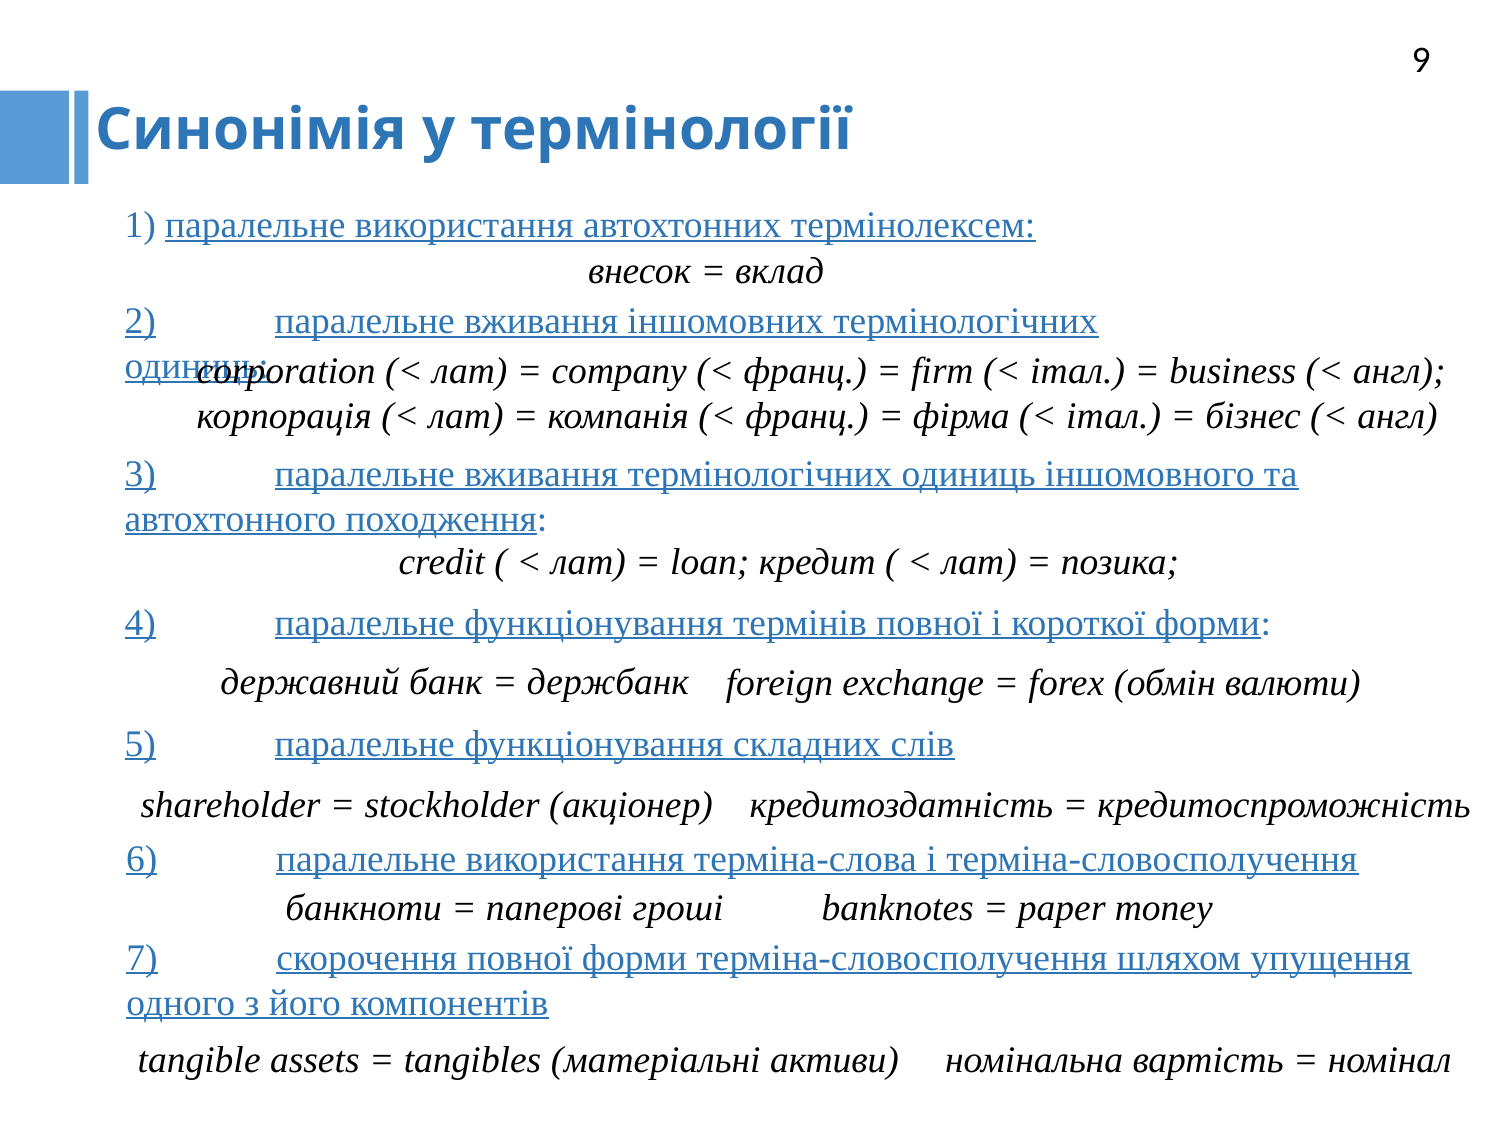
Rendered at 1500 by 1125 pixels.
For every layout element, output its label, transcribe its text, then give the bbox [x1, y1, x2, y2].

text_box кредитоздатність = кредитоспроможність [734, 773, 1486, 833]
text_box внесок = вклад [573, 239, 840, 288]
text_box Синонімія у термінології [81, 83, 1500, 169]
text_box 9 [1236, 27, 1446, 88]
text_box banknotes = paper money [806, 875, 1228, 925]
text_box shareholder = stockholder (акціонер) [125, 773, 728, 826]
text_box 5) паралельне функціонування складних слів [109, 711, 1227, 772]
text_box 2) паралельне вживання іншомовних термінологічних одиниць: [109, 288, 1208, 394]
text_box банкноти = паперові гроші [270, 875, 739, 925]
text_box номінальна вартість = номінал [930, 1027, 1467, 1087]
text_box 1) паралельне використання автохтонних термінолексем: [109, 192, 1253, 253]
text_box 6) паралельне використання терміна-слова і терміна-словосполучення [111, 826, 1416, 886]
text_box 3) паралельне вживання термінологічних одиниць іншомовного та автохтонного походження: [109, 441, 1428, 546]
text_box 7) скорочення повної форми терміна-словосполучення шляхом упущення одного з його компонентів [111, 925, 1477, 1031]
text_box corporation (< лат) = company (< франц.) = firm (< італ.) = business (< англ); корпорація (< лат) = компанія (< франц.) = фірма (< італ.) = бізнес (< англ) [181, 338, 1500, 444]
text_box 4) паралельне функціонування термінів повної і короткої форми: [109, 590, 1452, 650]
text_box державний банк = держбанк [205, 649, 705, 710]
text_box tangible assets = tangibles (матеріальні активи) [123, 1027, 1083, 1088]
text_box foreign exchange = forex (обмін валюти) [711, 650, 1376, 711]
text_box credit ( < лат) = loan; кредит ( < лат) = позика; [383, 529, 1205, 590]
